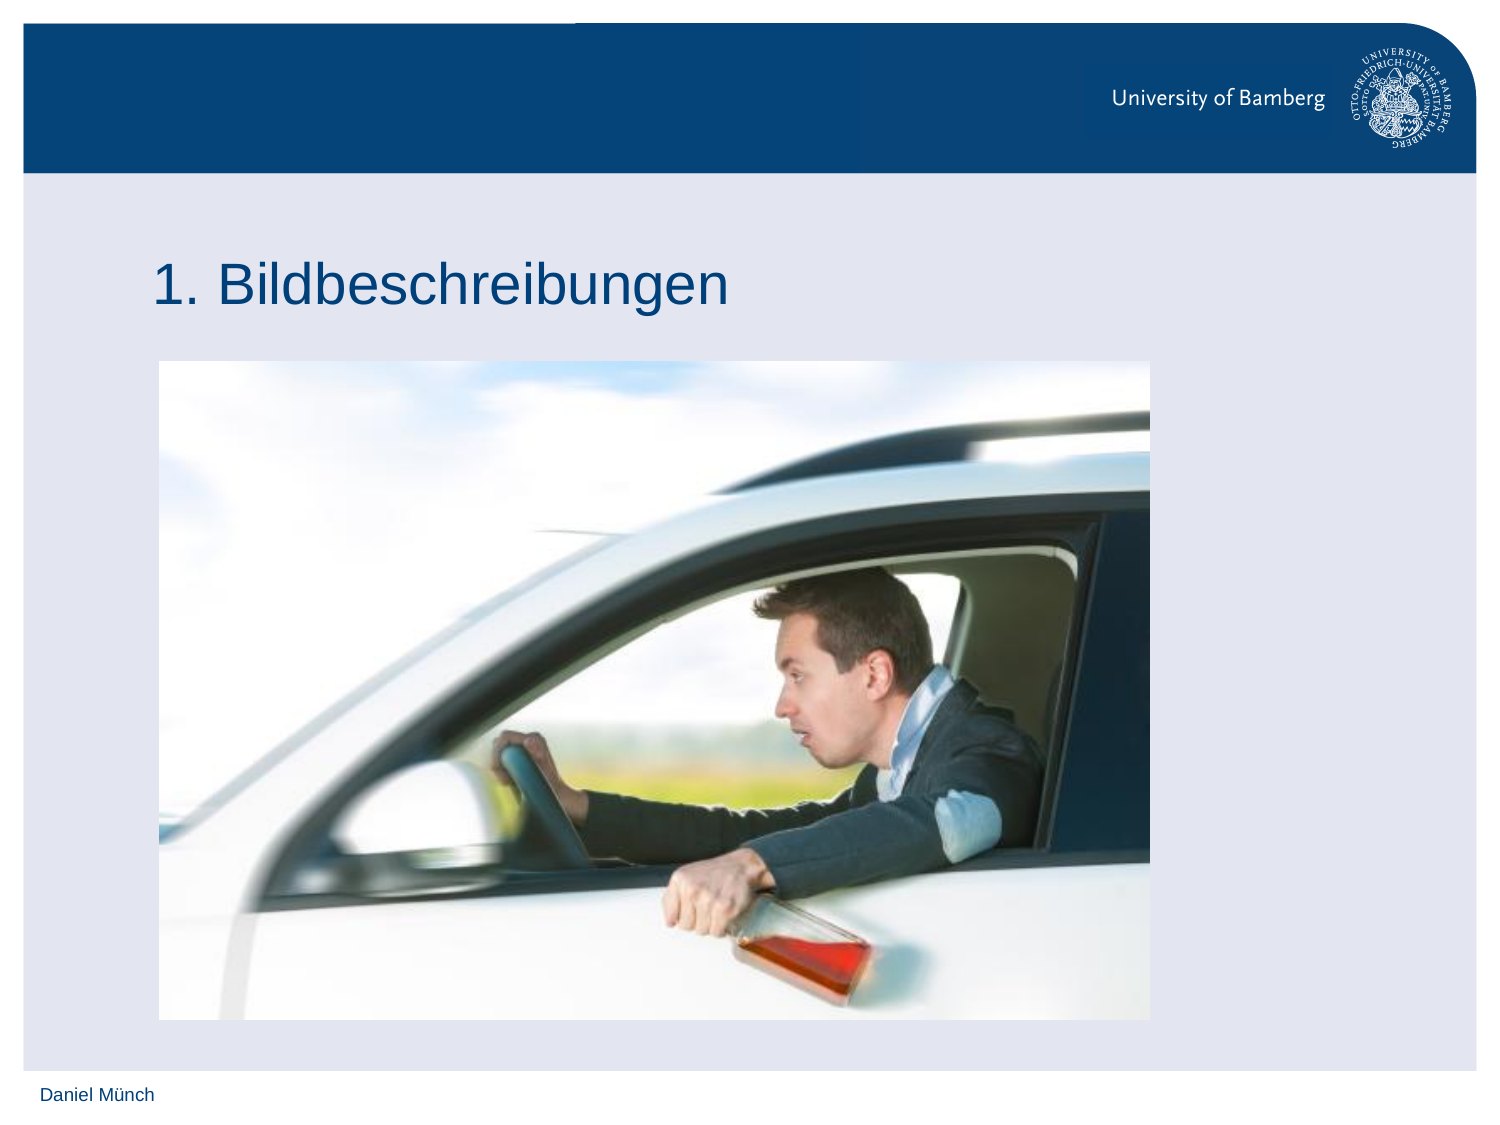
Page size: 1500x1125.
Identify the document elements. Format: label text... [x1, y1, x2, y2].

title 1. Bildbeschreibungen [137, 187, 1363, 375]
picture [0, 0, 1500, 1125]
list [159, 361, 1150, 1020]
